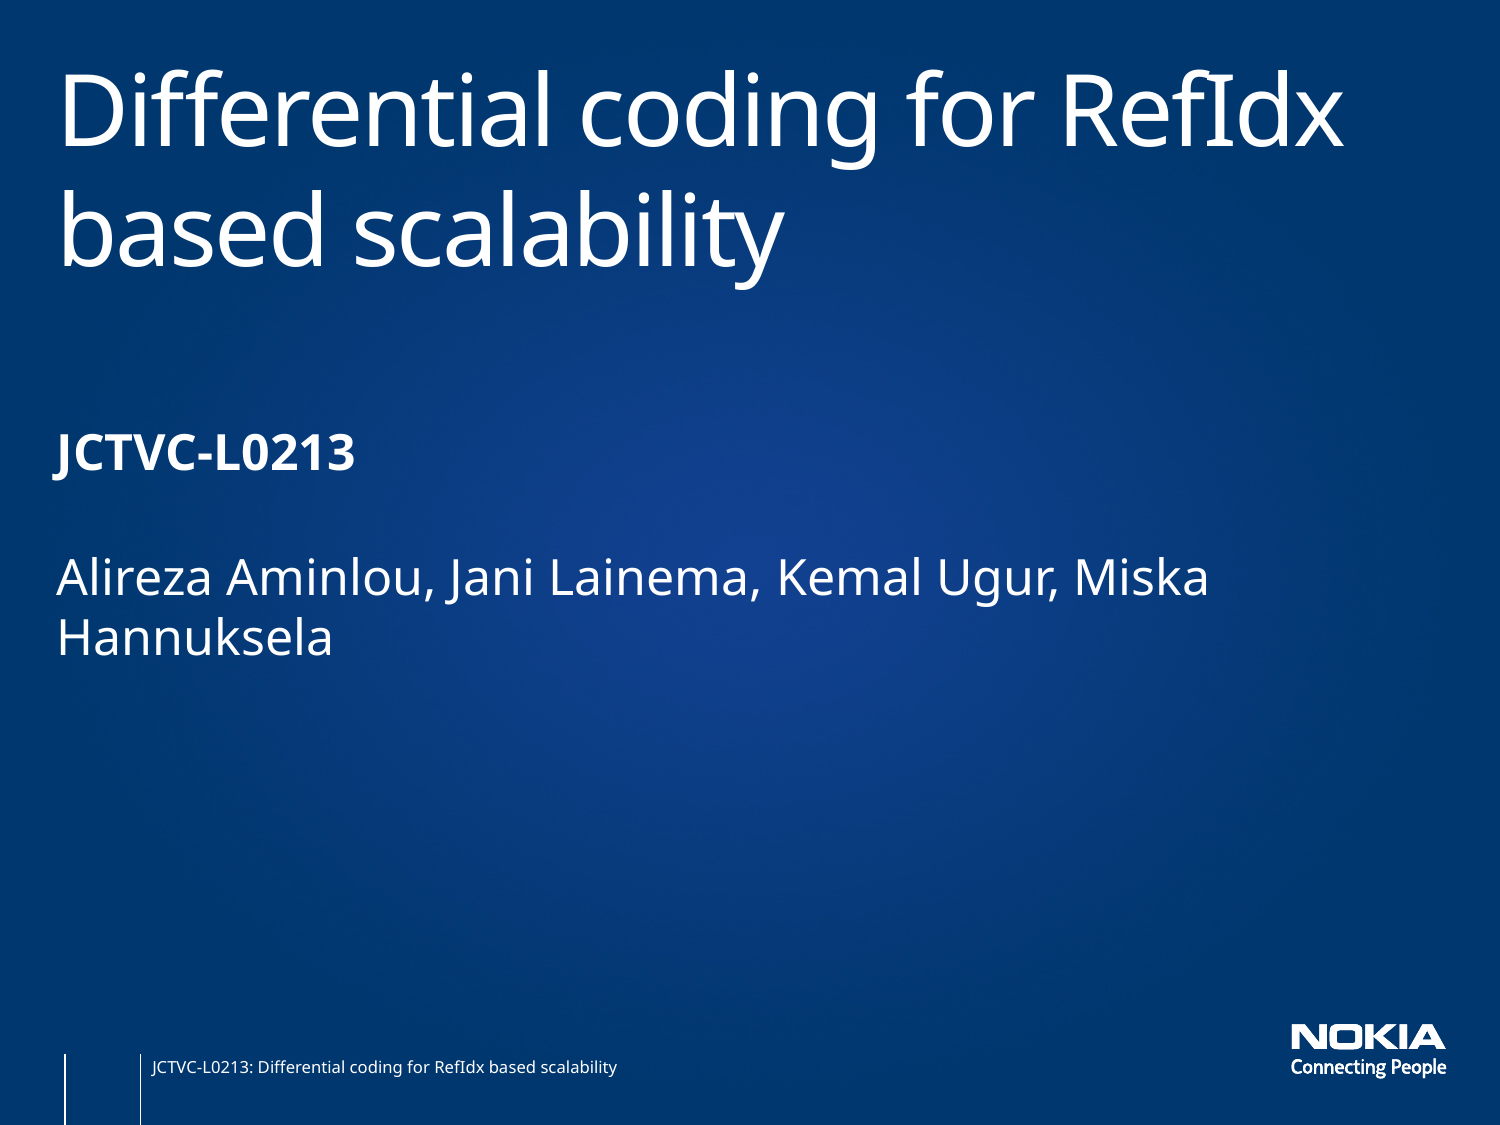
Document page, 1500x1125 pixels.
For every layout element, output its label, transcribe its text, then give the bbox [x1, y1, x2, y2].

footer JCTVC-L0213: Differential coding for RefIdx based scalability [152, 1057, 1231, 1079]
title Differential coding for RefIdx based scalability [56, 46, 1433, 290]
picture [0, 0, 1500, 1125]
list JCTVC-L0213 Alireza Aminlou, Jani Lainema, Kemal Ugur, Miska Hannuksela [56, 420, 1459, 670]
